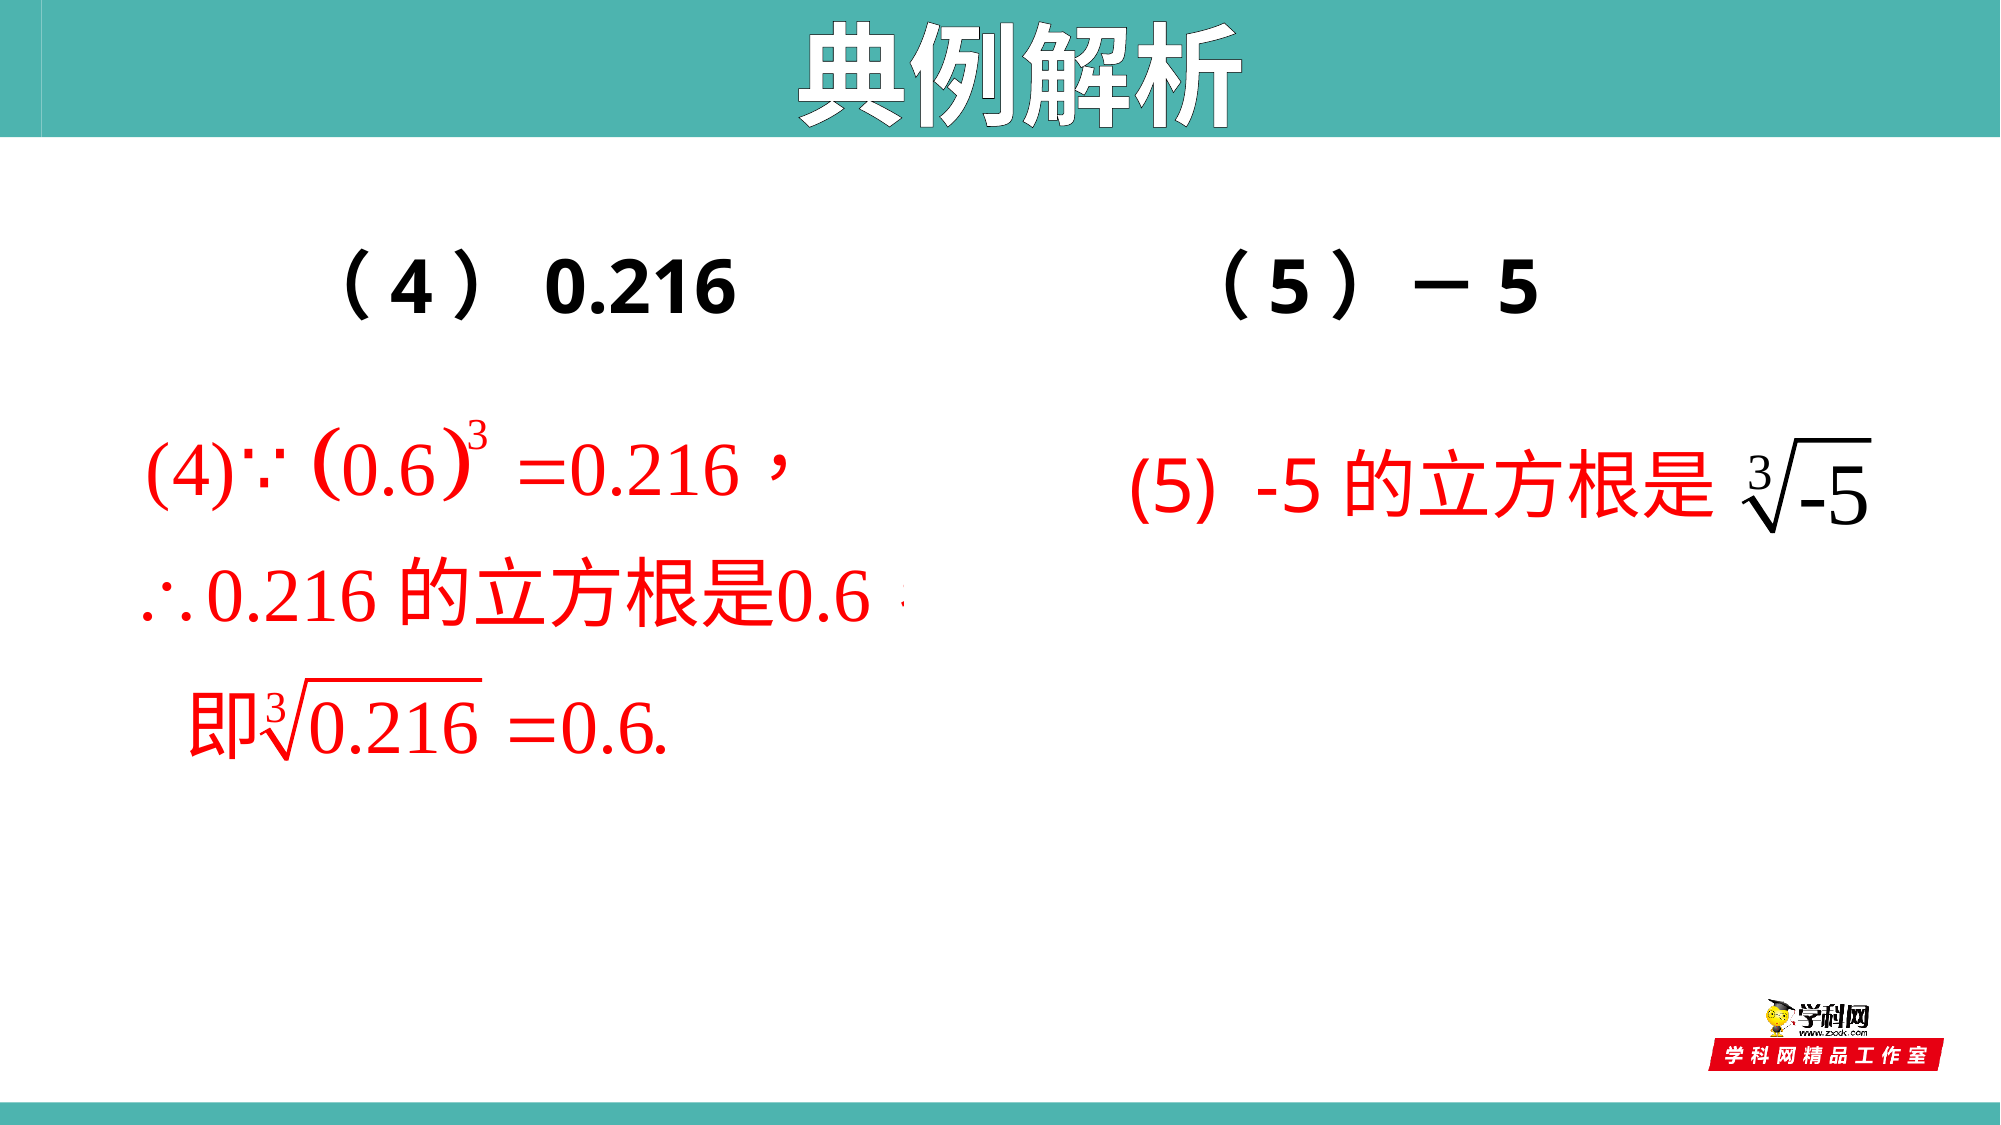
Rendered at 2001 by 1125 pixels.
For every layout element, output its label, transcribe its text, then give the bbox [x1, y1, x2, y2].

picture [1766, 999, 1869, 1037]
text_box [0, 1100, 2000, 1125]
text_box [1726, 421, 1889, 555]
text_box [134, 398, 904, 771]
text_box (5) -5的立方根是 [1114, 430, 1770, 605]
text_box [0, 0, 2000, 138]
picture [1708, 1038, 1944, 1071]
text_box （5）－5 [1161, 231, 1556, 337]
text_box （4）0.216 [282, 231, 753, 337]
